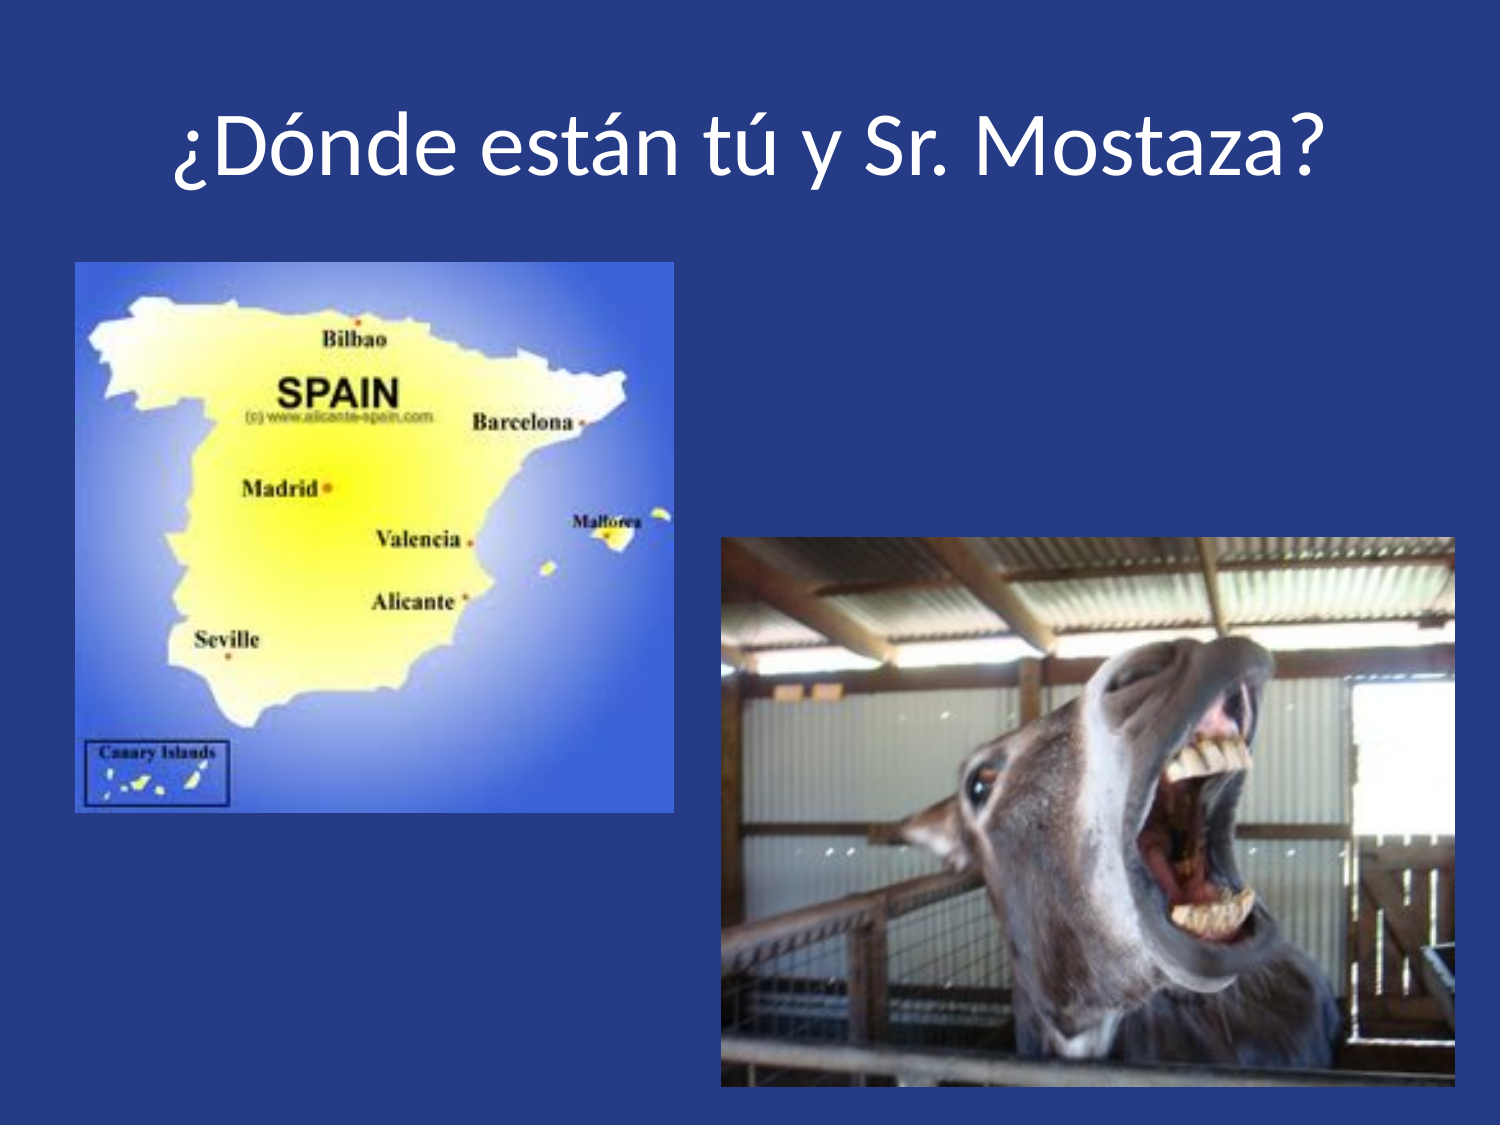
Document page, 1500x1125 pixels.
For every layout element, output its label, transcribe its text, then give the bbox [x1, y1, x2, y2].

picture [74, 262, 674, 813]
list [587, 537, 1500, 1088]
title ¿Dónde están tú y Sr. Mostaza? [75, 45, 1425, 233]
